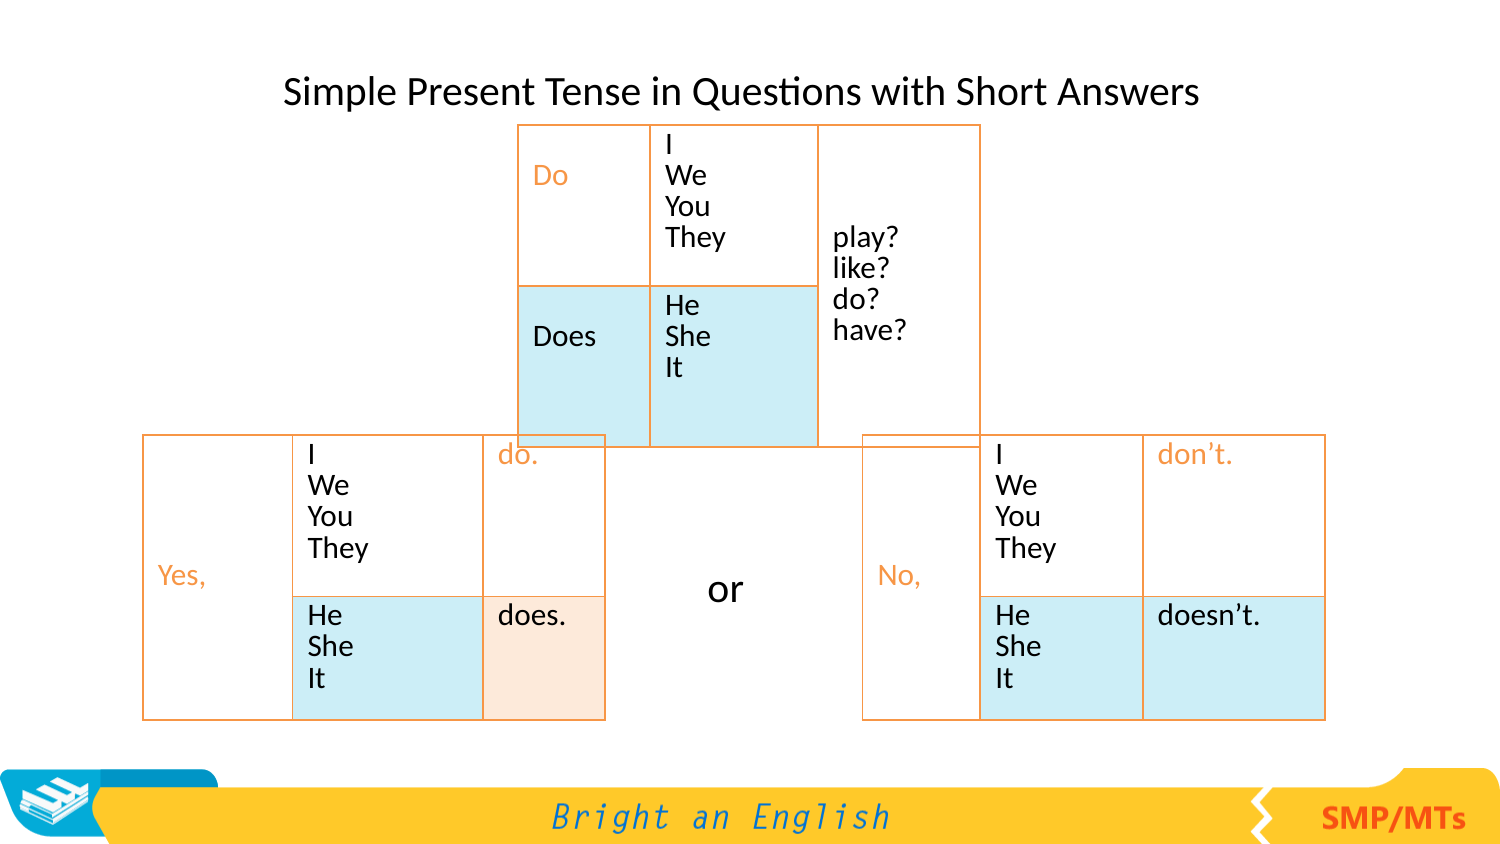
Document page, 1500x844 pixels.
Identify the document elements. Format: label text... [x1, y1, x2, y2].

table_header No, [863, 436, 979, 719]
table_header Do [519, 126, 649, 285]
table_cell He She It [981, 597, 1142, 719]
table_cell doesn’t. [1144, 597, 1324, 719]
table_header do. [484, 436, 604, 596]
table_header I We You They [293, 436, 482, 596]
table_cell does. [484, 597, 604, 719]
table_cell He She It [293, 597, 482, 719]
table_cell Does [519, 287, 649, 446]
text_box or [692, 553, 774, 618]
text_box Simple Present Tense in Questions with Short Answers [268, 56, 1225, 122]
table_cell He She It [651, 287, 817, 446]
picture [20, 778, 88, 823]
table_header Yes, [144, 436, 292, 719]
table_header play? like? do? have? [819, 126, 979, 446]
table_header don’t. [1144, 436, 1324, 596]
table_header I We You They [981, 436, 1142, 596]
table_header I We You They [651, 126, 817, 285]
picture [0, 768, 1500, 844]
